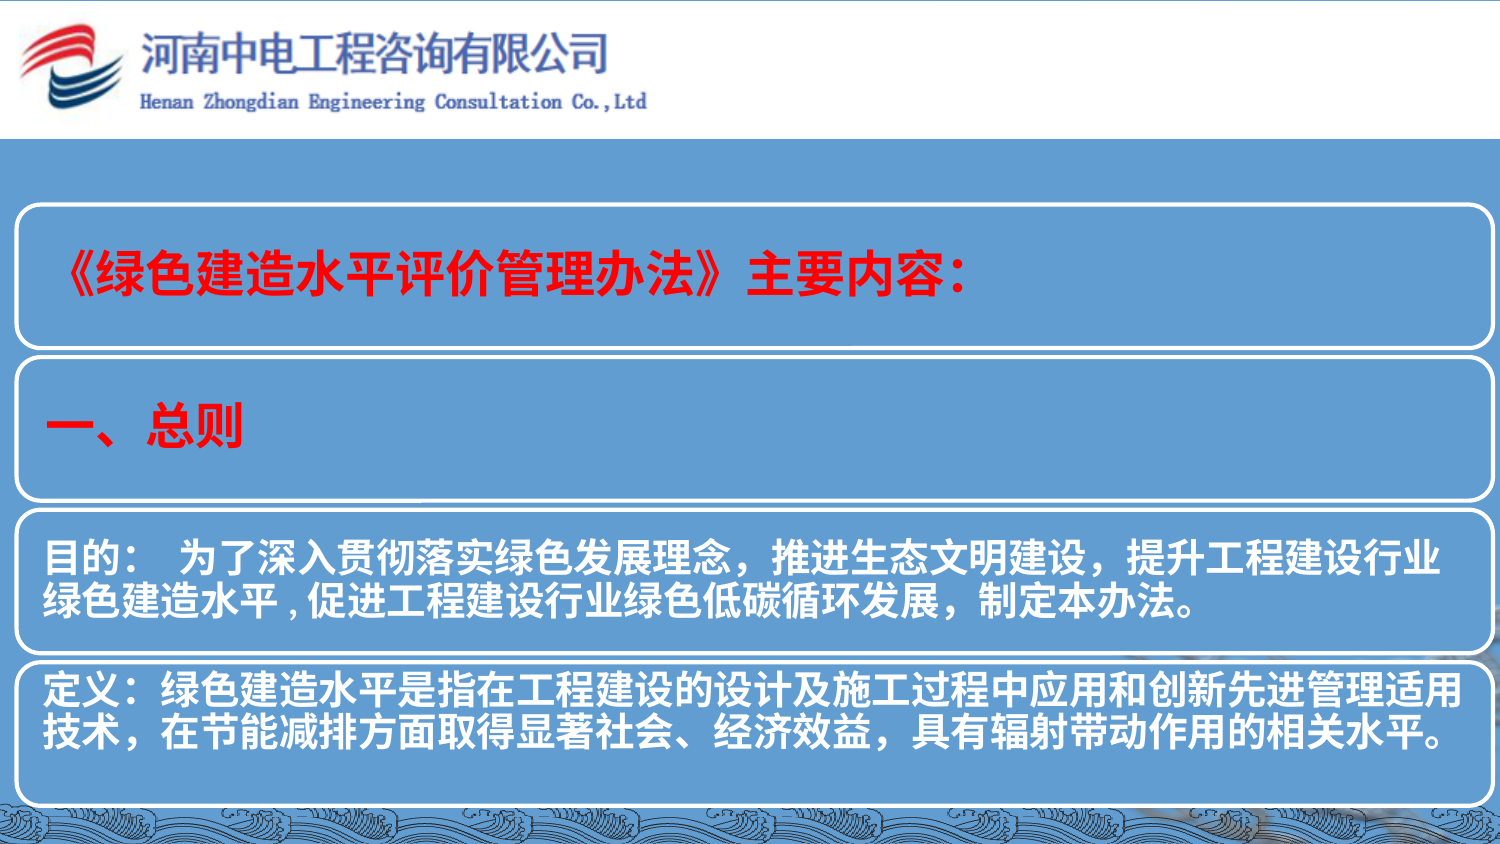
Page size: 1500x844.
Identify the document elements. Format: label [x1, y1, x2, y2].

text_box [16, 140, 1494, 844]
picture [0, 0, 1500, 140]
